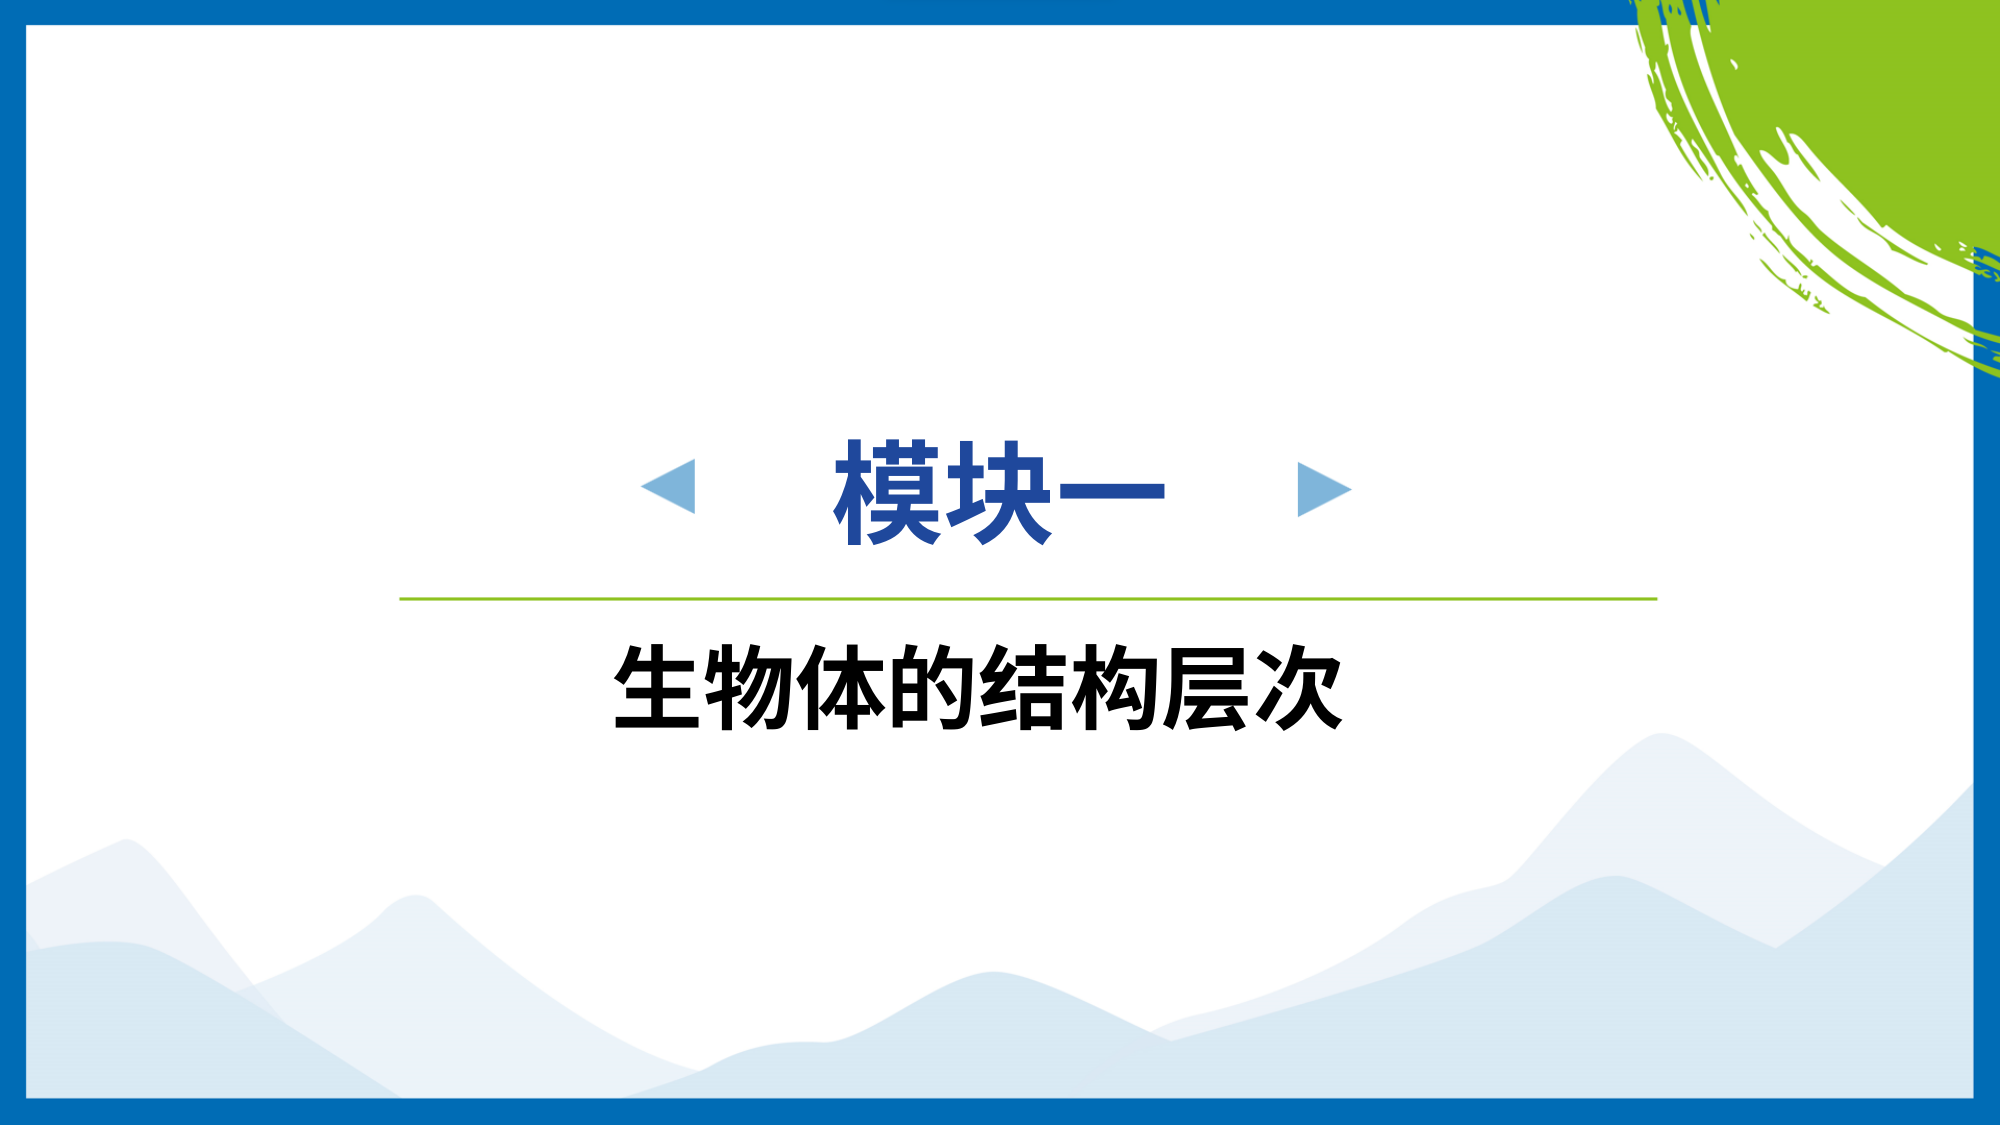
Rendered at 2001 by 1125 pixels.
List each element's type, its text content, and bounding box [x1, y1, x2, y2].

picture [0, 0, 2000, 1125]
text_box 模块一 [674, 400, 1325, 578]
text_box 生物体的结构层次 [31, 619, 1926, 750]
